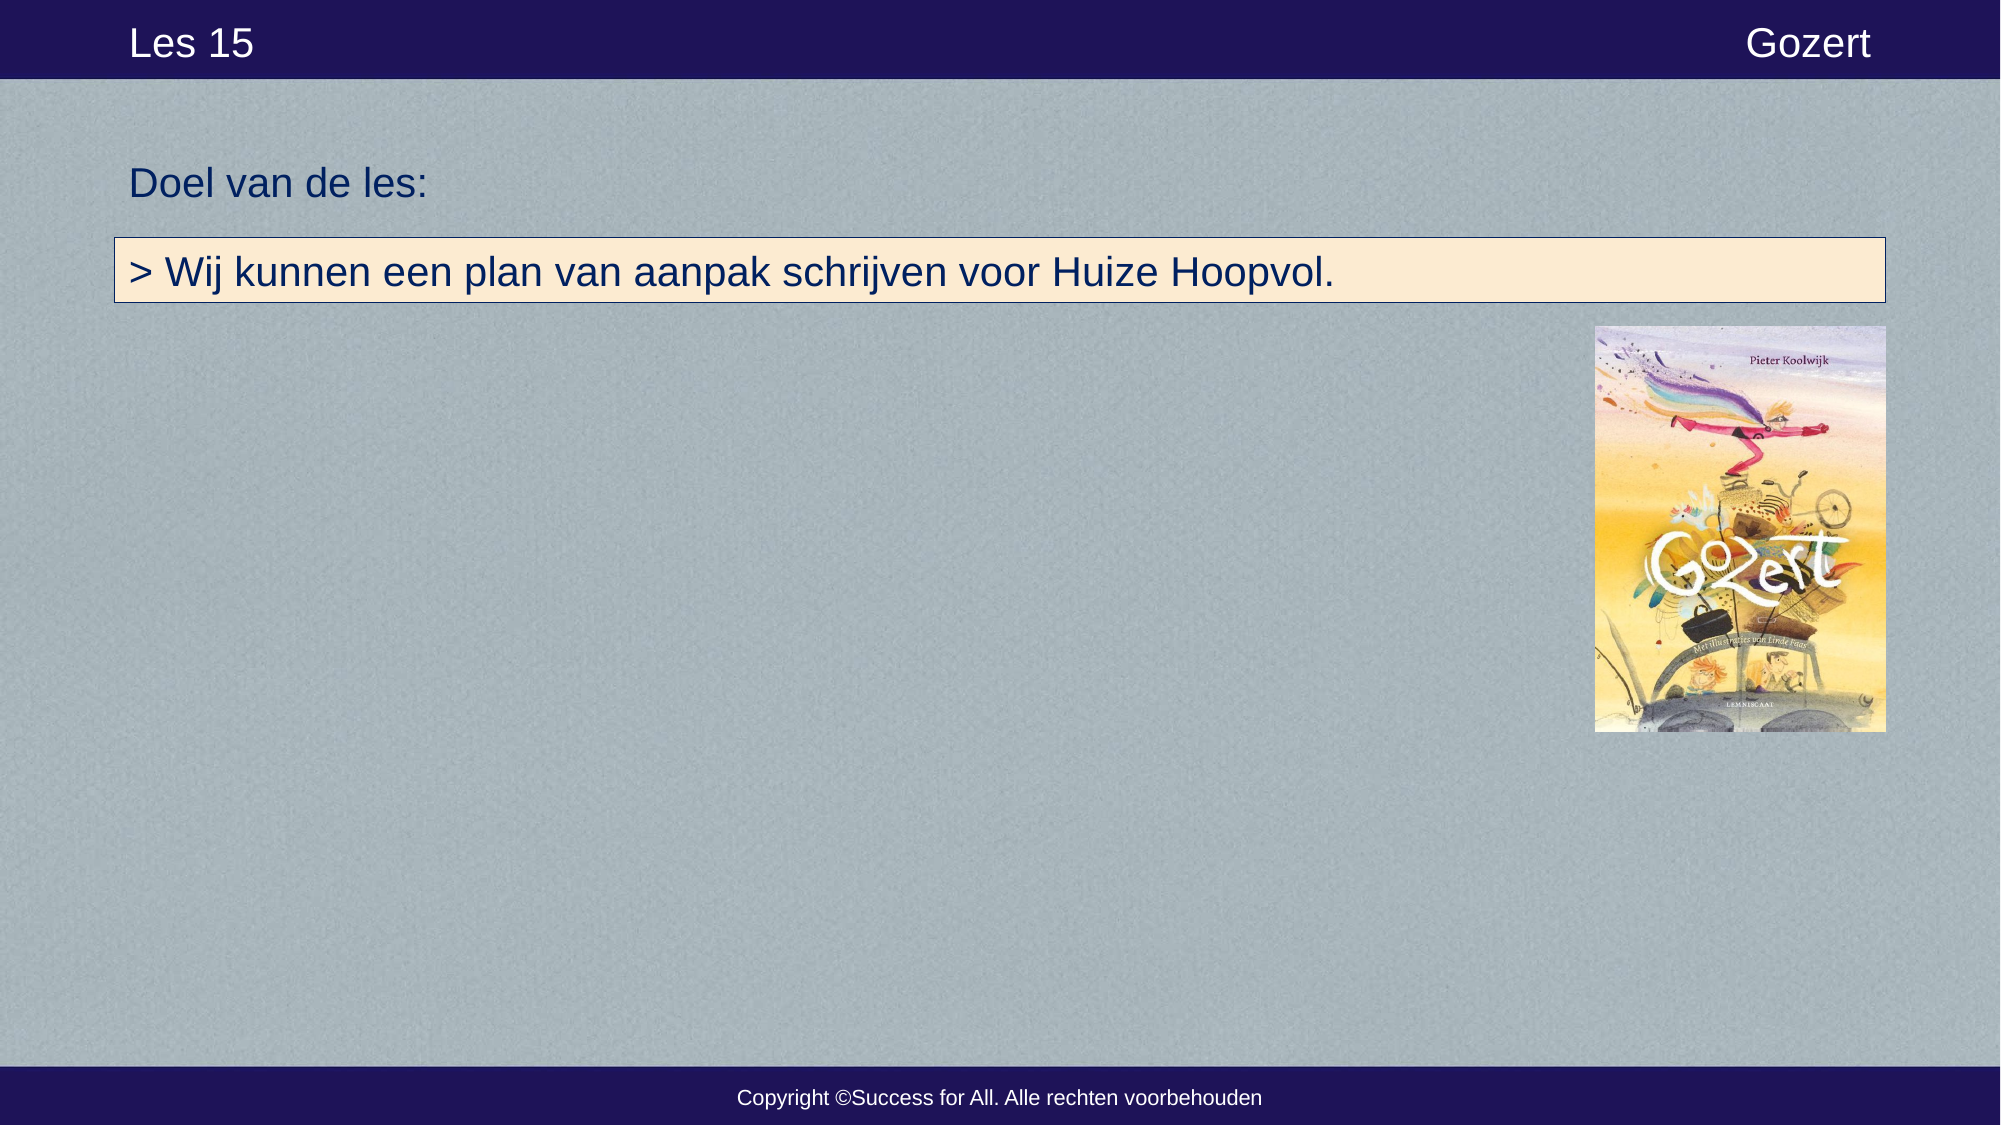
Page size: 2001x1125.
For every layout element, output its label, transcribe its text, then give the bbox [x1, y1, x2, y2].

text_box Les 15 [114, 8, 354, 73]
text_box Gozert [999, 8, 1886, 73]
picture [0, 0, 2001, 1125]
text_box > Wij kunnen een plan van aanpak schrijven voor Huize Hoopvol. [114, 237, 1886, 303]
text_box Copyright ©Success for All. Alle rechten voorbehouden [0, 1076, 2000, 1125]
text_box Doel van de les: [113, 148, 1635, 214]
